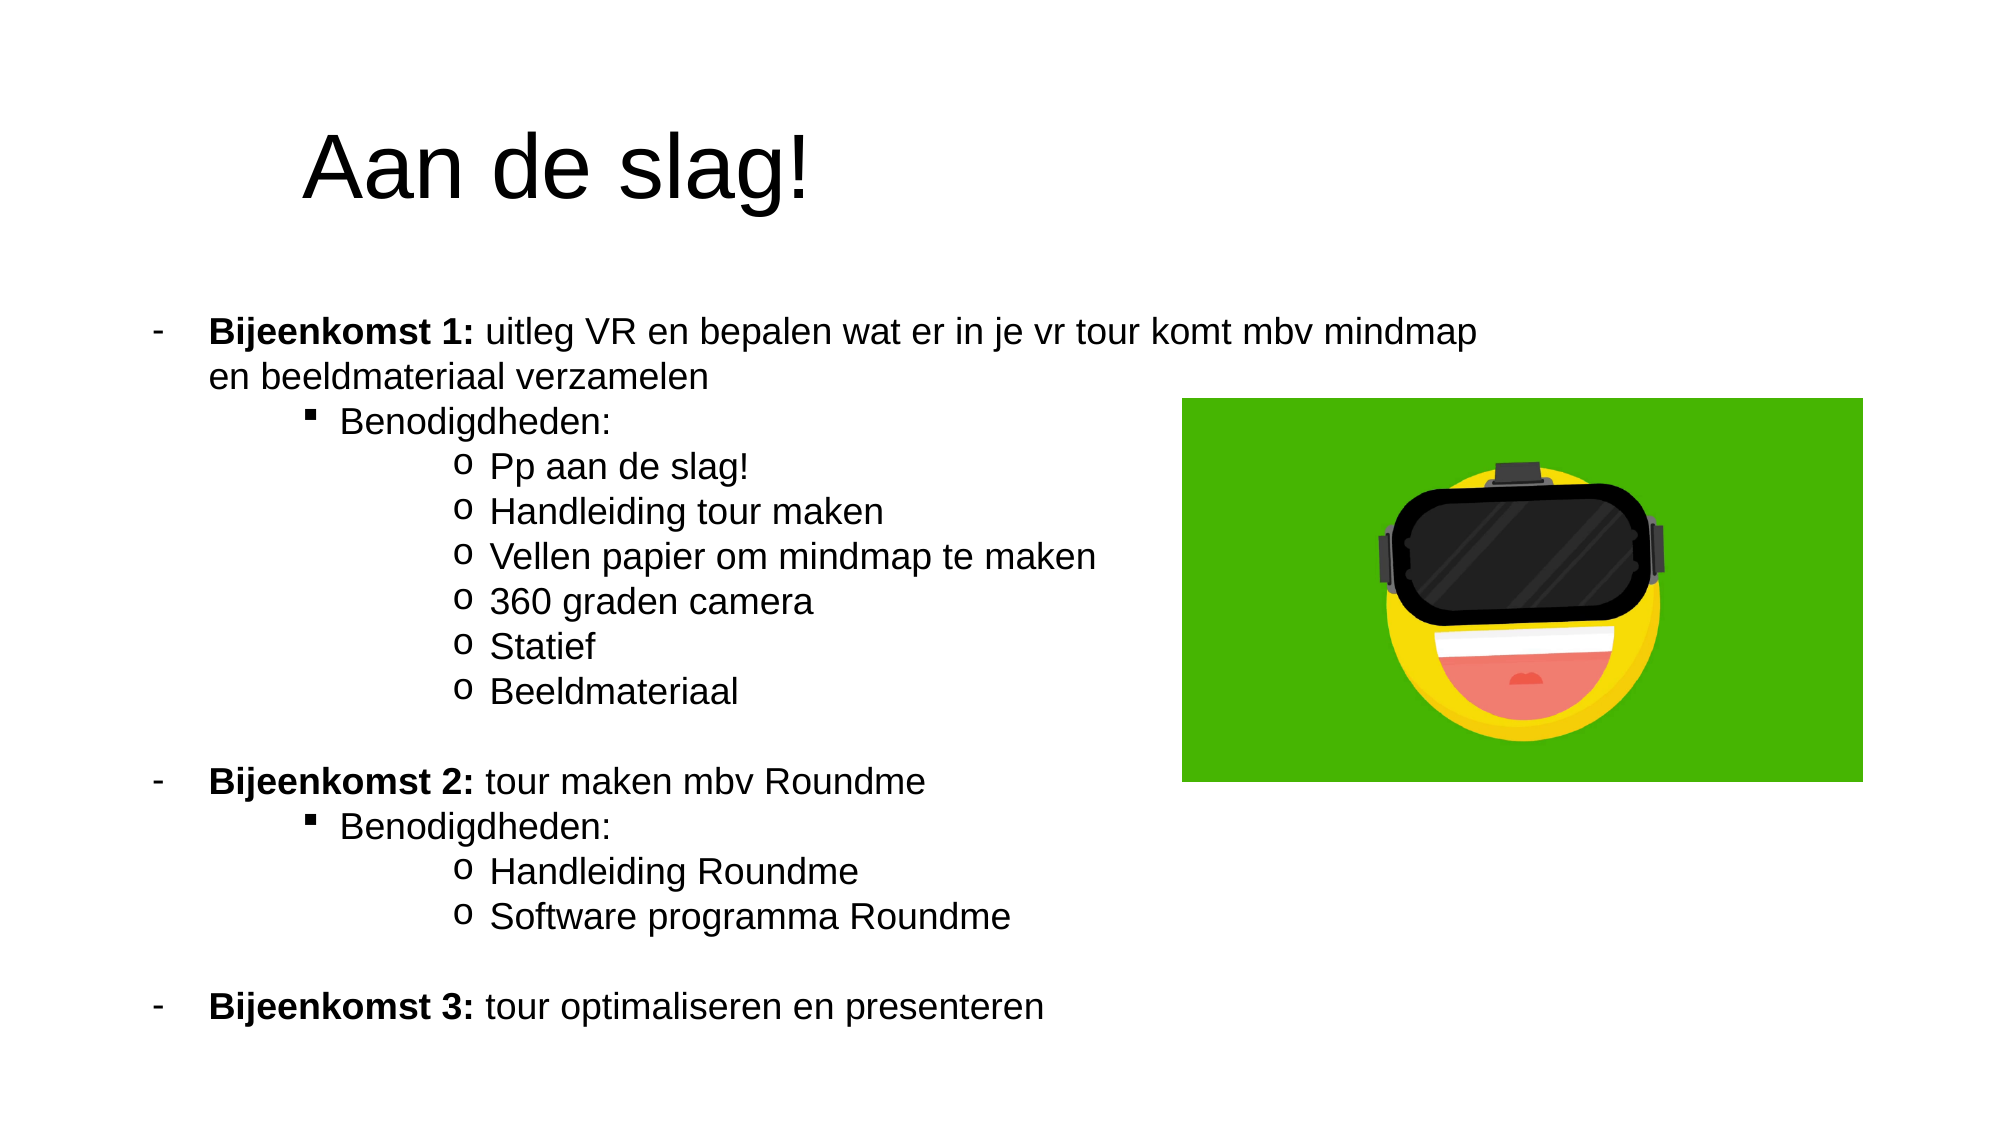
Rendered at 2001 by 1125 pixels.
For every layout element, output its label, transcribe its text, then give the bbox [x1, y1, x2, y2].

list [1182, 398, 1863, 782]
title Aan de slag! [137, 59, 1863, 278]
text_box Bijeenkomst 1: uitleg VR en bepalen wat er in je vr tour komt mbv mindmap en beeldmateriaal verzamelen Benodigdheden: Pp aan de slag! Handleiding tour maken Vellen papier om mindmap te maken 360 graden camera Statief Beeldmateriaal Bijeenkomst 2: tour maken mbv Roundme Benodigdheden: Handleiding Roundme Software programma Roundme Bijeenkomst 3: tour optimaliseren en presenteren [137, 299, 1500, 1035]
